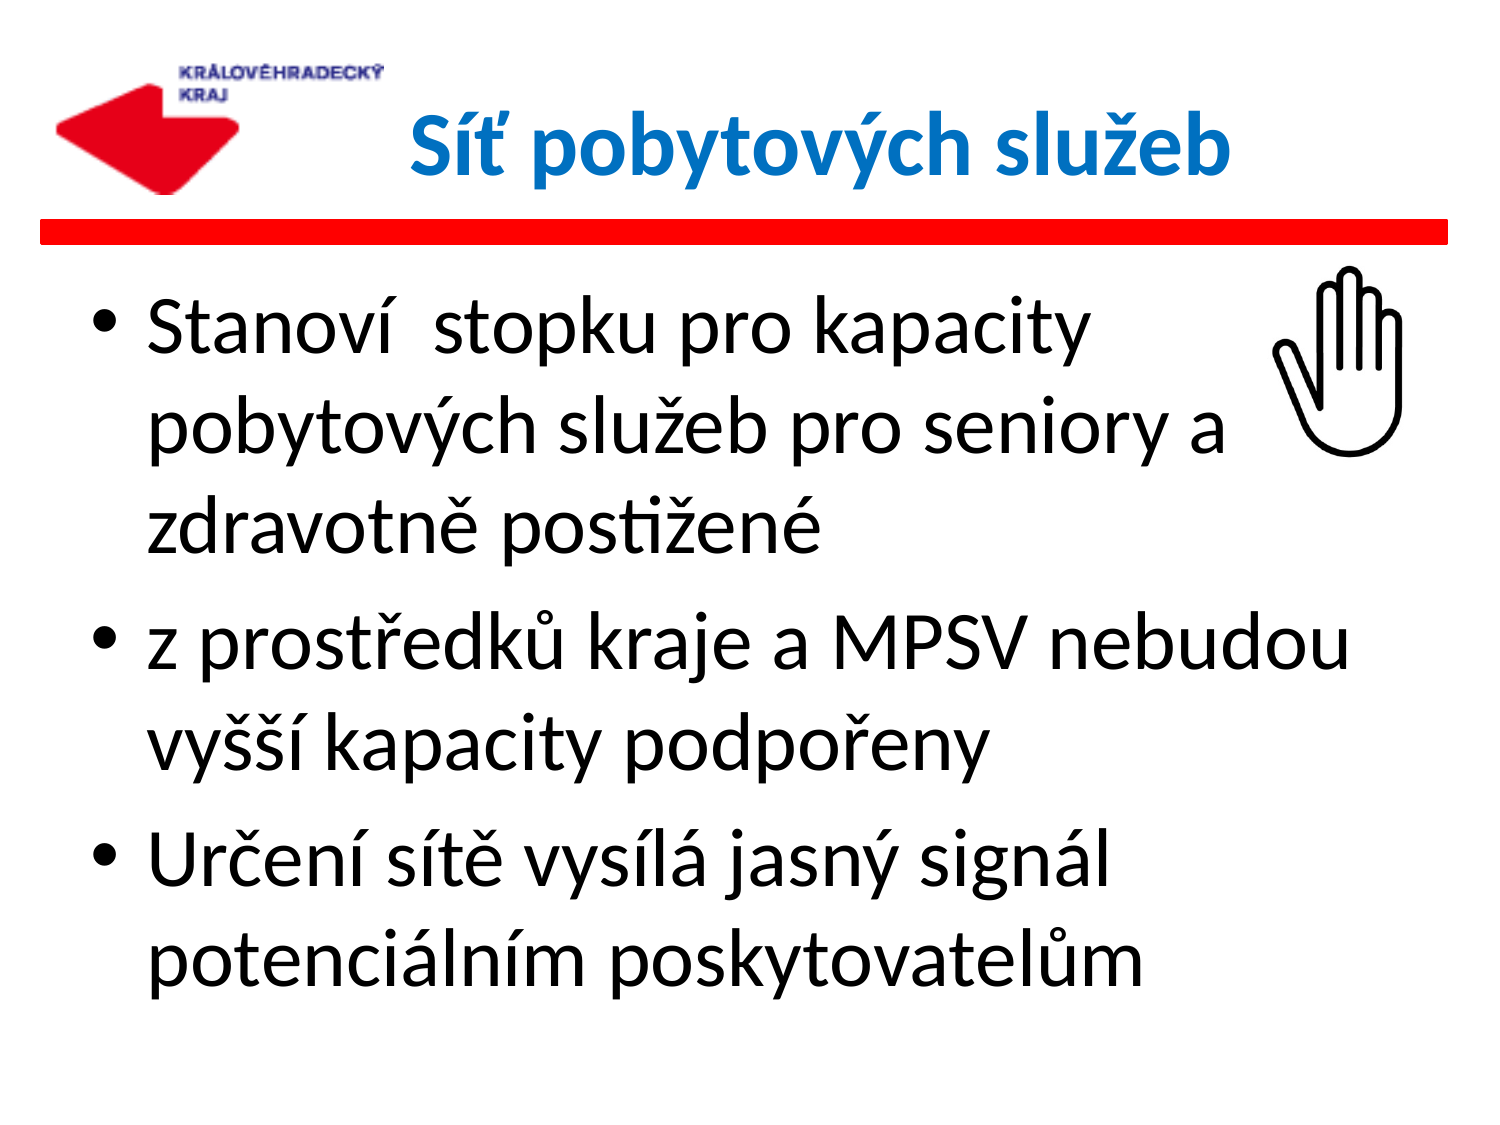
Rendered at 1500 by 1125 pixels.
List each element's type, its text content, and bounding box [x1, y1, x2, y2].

picture [29, 30, 385, 195]
text_box [39, 218, 1449, 245]
title Síť pobytových služeb [218, 45, 1425, 218]
list Stanoví stopku pro kapacity pobytových služeb pro seniory a zdravotně postižené z prostředků kraje a MPSV nebudou vyšší kapacity podpořeny Určení sítě vysílá jasný signál potenciálním poskytovatelům [75, 262, 1425, 1047]
picture [1234, 255, 1458, 479]
